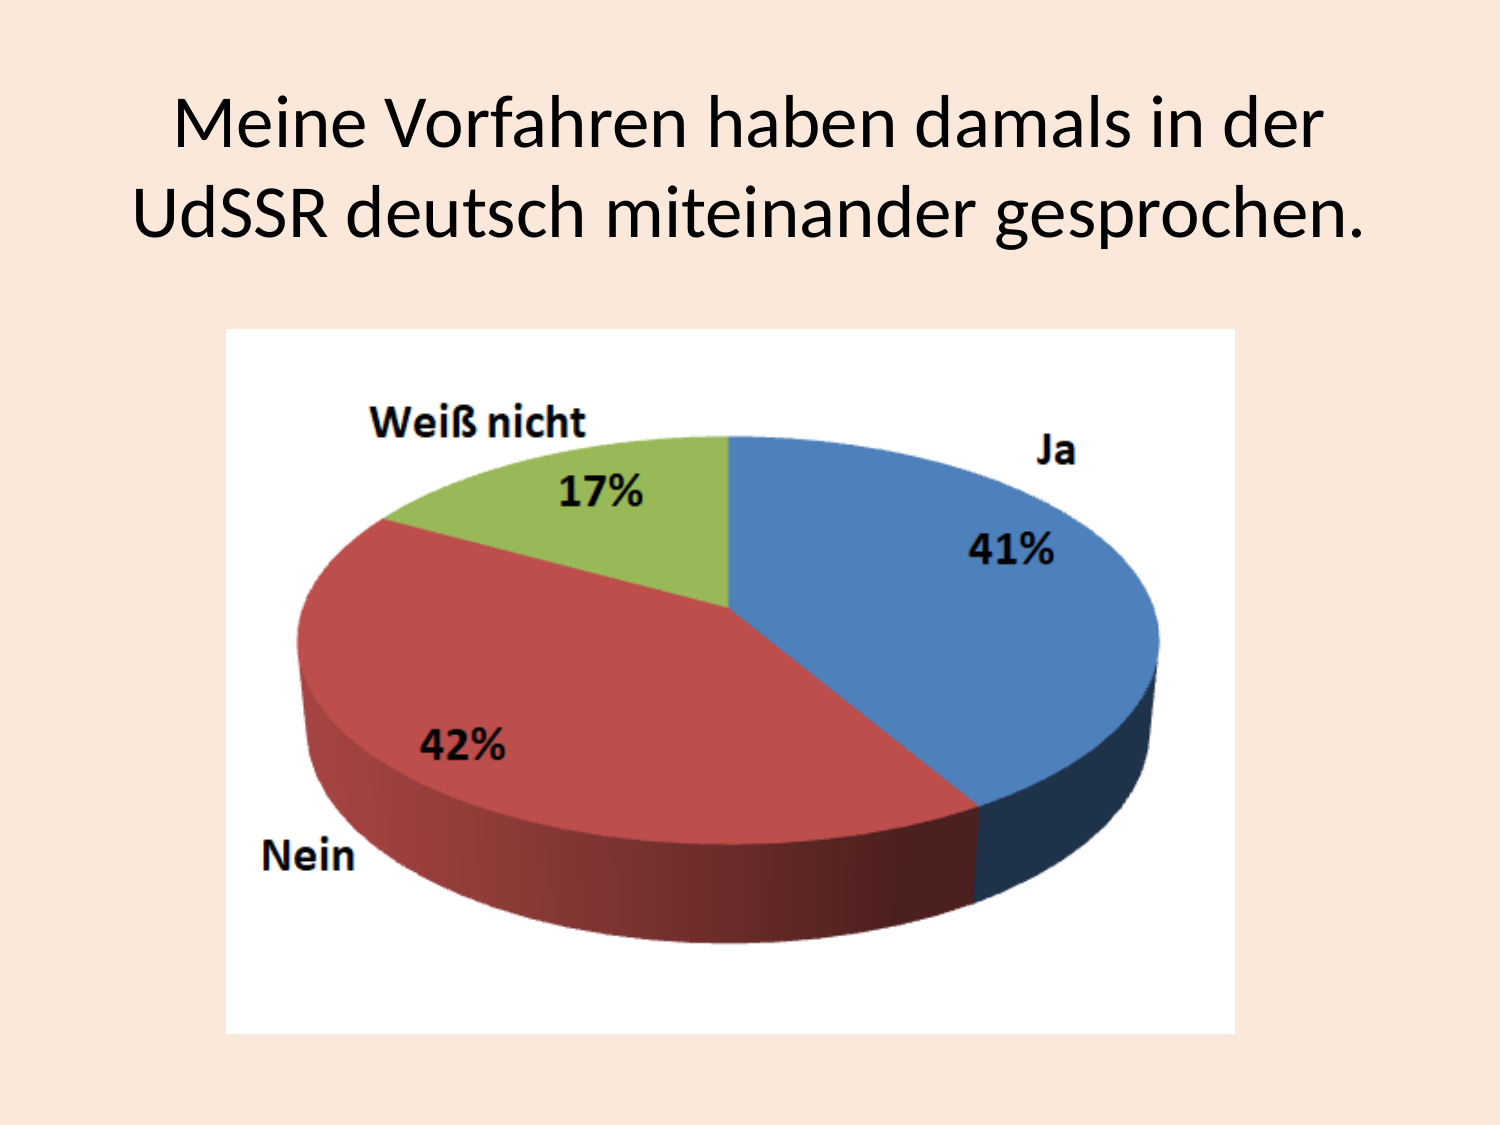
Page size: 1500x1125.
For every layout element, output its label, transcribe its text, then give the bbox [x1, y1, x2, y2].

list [225, 329, 1235, 1035]
title Meine Vorfahren haben damals in der UdSSR deutsch miteinander gesprochen. [75, 45, 1425, 279]
